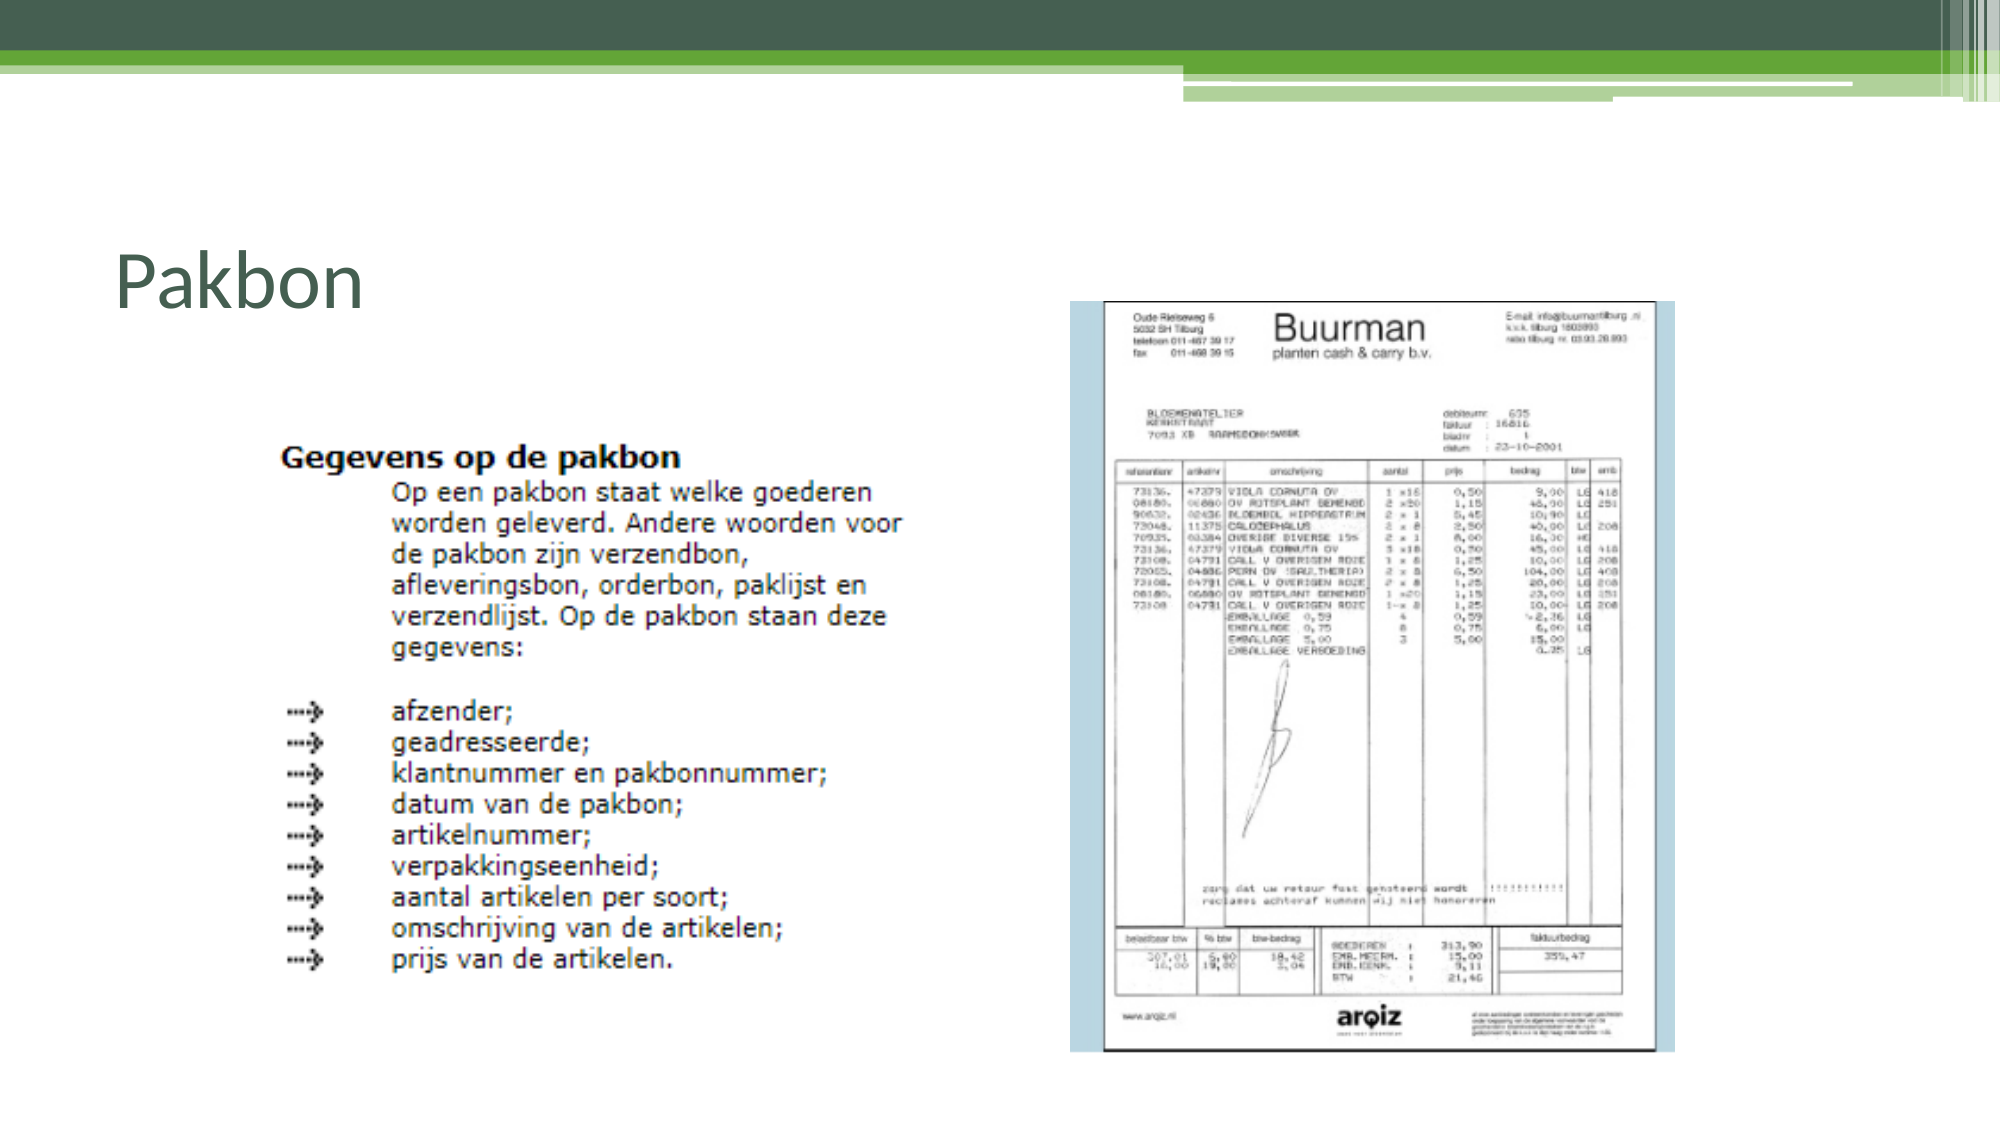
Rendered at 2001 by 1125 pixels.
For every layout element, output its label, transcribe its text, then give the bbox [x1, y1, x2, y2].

picture [1070, 301, 1675, 1056]
title Pakbon [99, 187, 1900, 363]
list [262, 421, 945, 995]
